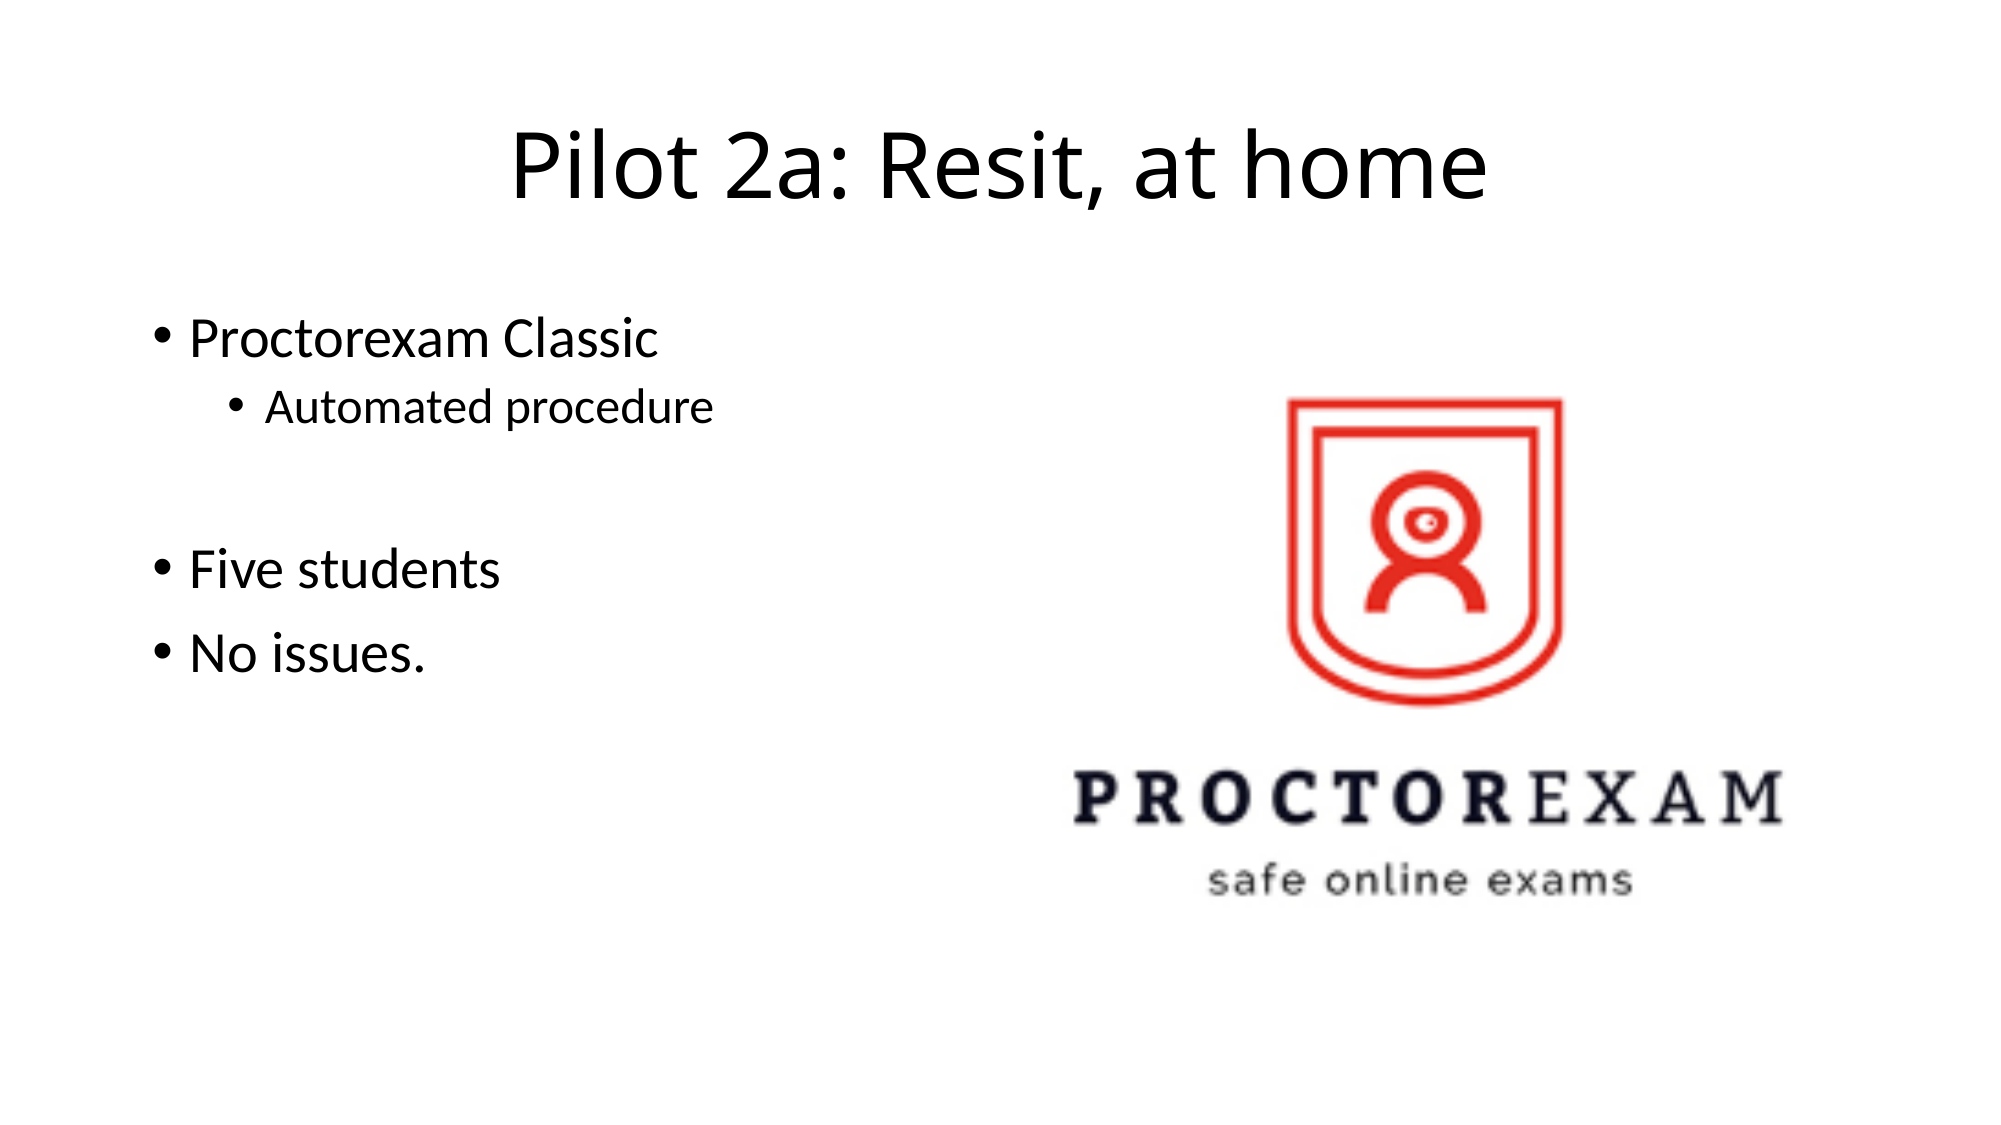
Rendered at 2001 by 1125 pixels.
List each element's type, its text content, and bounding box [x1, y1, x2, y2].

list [1061, 281, 1794, 1014]
title Pilot 2a: Resit, at home [137, 59, 1863, 278]
list Proctorexam Classic Automated procedure Five students No issues. [137, 299, 988, 1014]
